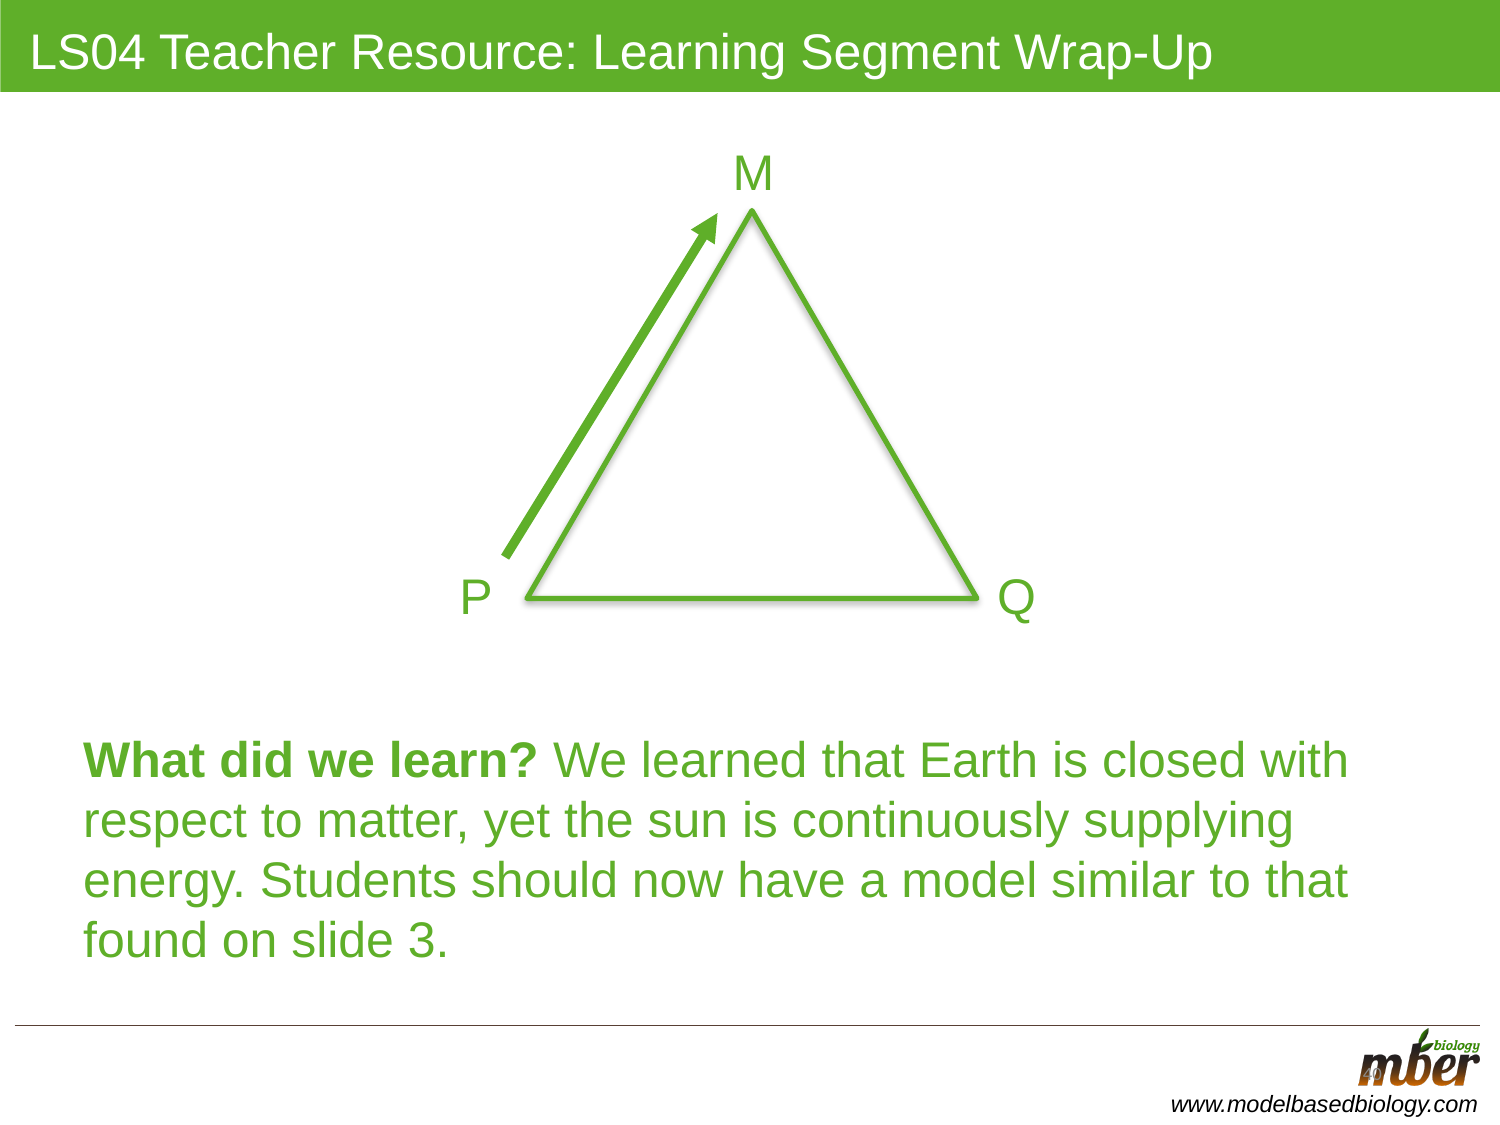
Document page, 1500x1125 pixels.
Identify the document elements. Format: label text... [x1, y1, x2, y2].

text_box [504, 212, 718, 558]
picture [1358, 1028, 1480, 1086]
slide_number 40 [1059, 1042, 1397, 1103]
title LS04 Teacher Resource: Learning Segment Wrap-Up [14, 11, 1480, 89]
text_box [444, 132, 1060, 634]
text_box What did we learn? We learned that Earth is closed with respect to matter, yet the sun is continuously supplying energy. Students should now have a model similar to that found on slide 3. [68, 720, 1444, 978]
